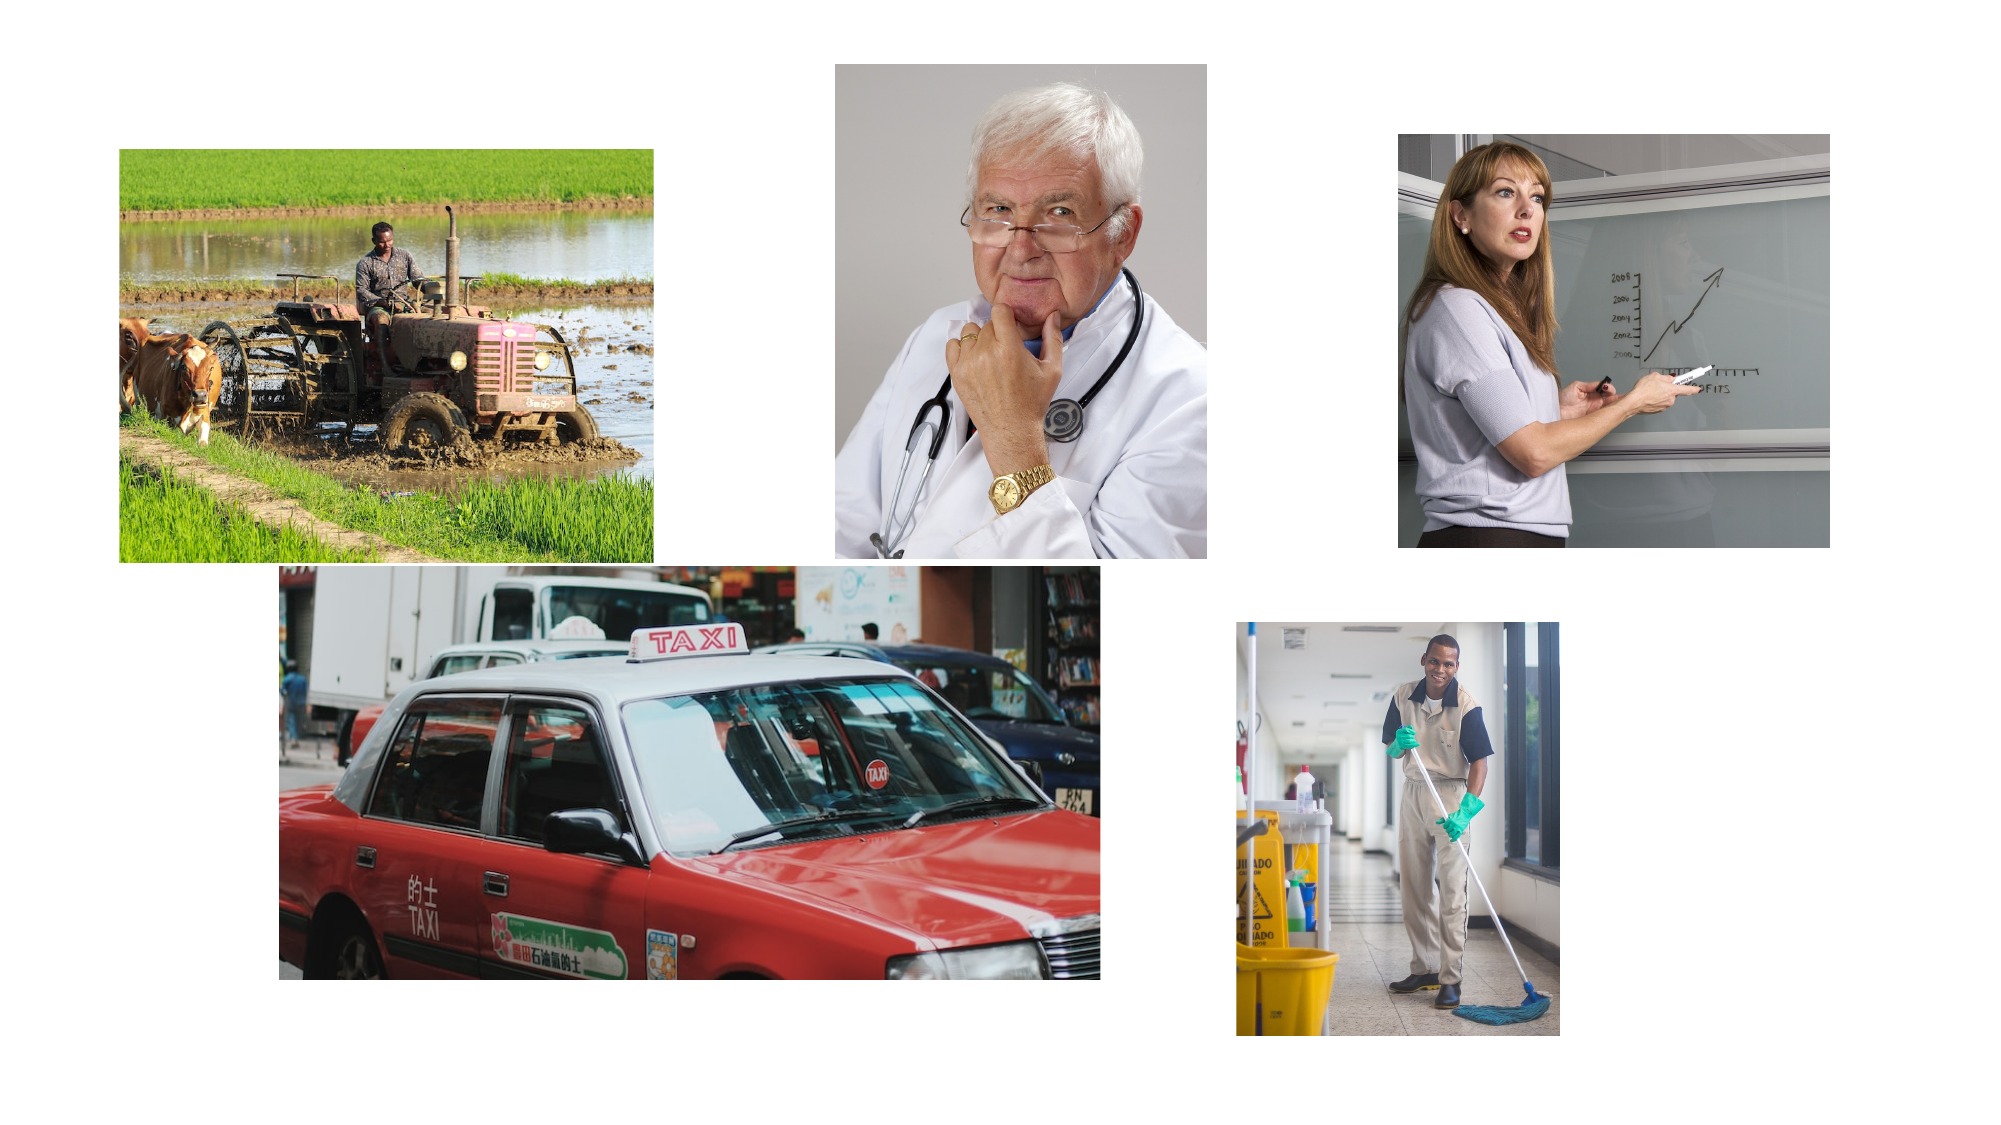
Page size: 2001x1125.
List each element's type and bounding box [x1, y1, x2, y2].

picture [1236, 622, 1560, 1036]
picture [279, 566, 1101, 980]
picture [119, 149, 654, 563]
picture [1398, 134, 1830, 548]
picture [835, 64, 1207, 559]
